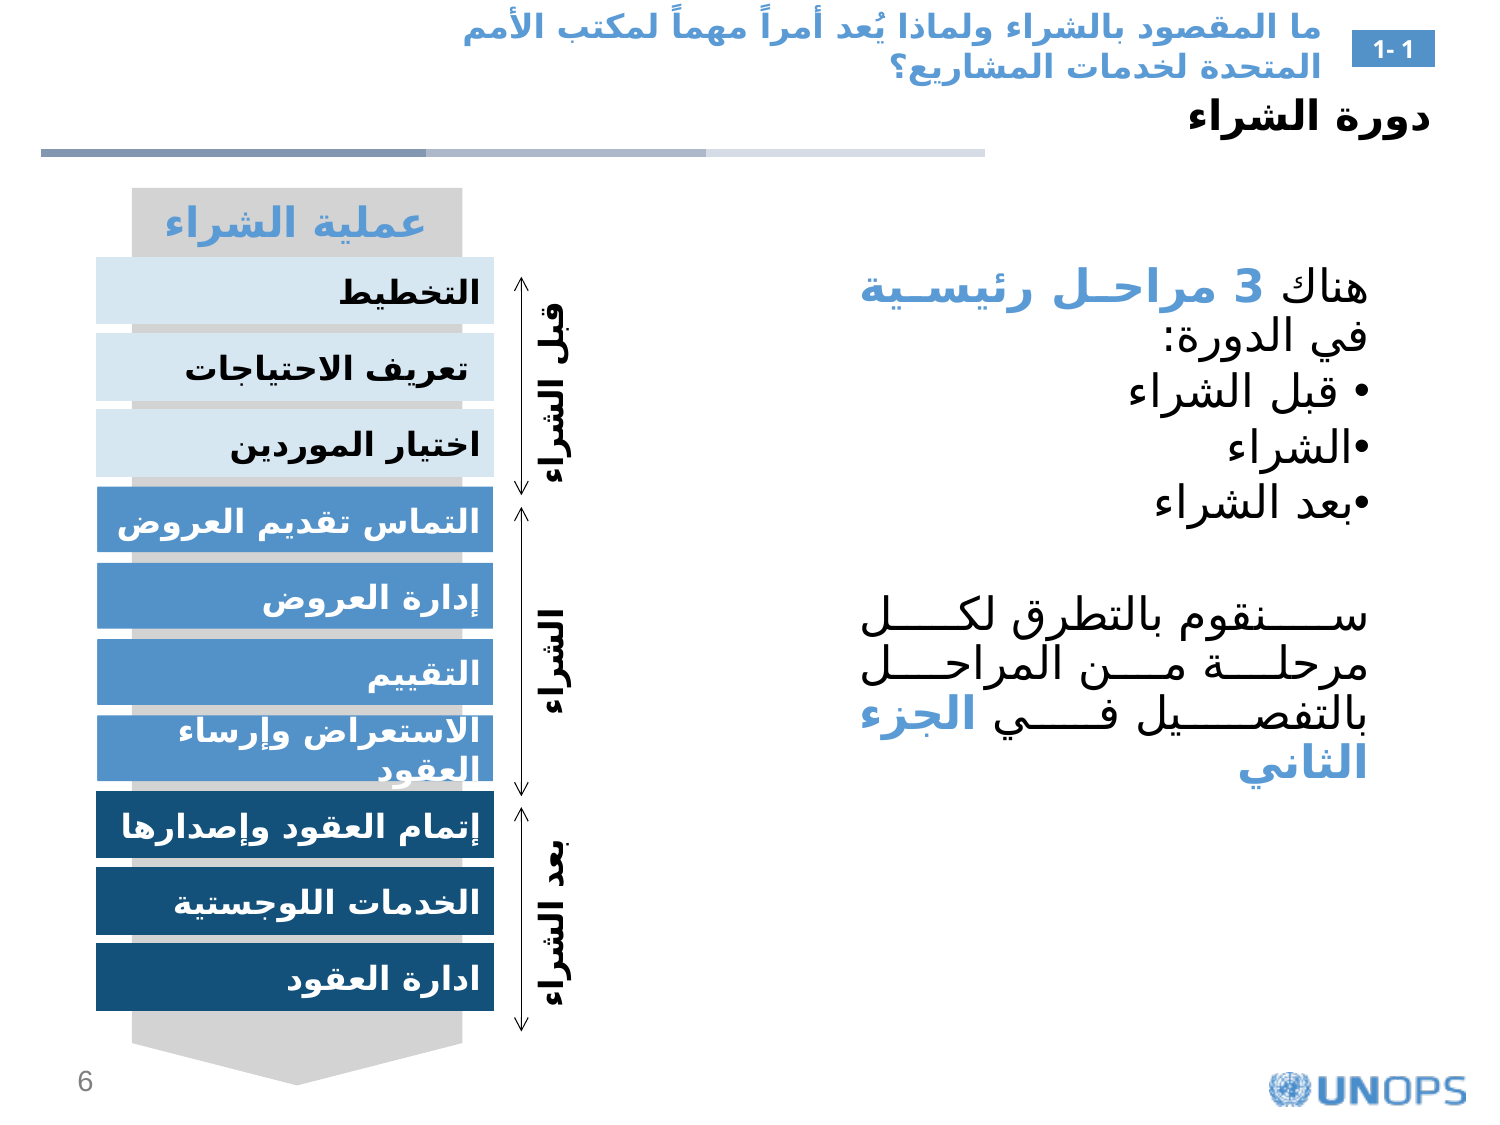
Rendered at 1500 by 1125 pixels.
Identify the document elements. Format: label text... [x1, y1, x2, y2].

text_box ادارة العقود [96, 944, 494, 1011]
text_box إتمام العقود وإصدارها [96, 791, 494, 858]
text_box [130, 782, 464, 791]
table_header [745, 174, 1446, 1032]
list هناك 3 مراحل رئيسية في الدورة: قبل الشراء الشراء بعد الشراء سنقوم بالتطرق لكل مرحلة من المراحل بالتفصيل في الجزء الثاني [844, 255, 1385, 715]
text_box [130, 227, 464, 257]
text_box [130, 186, 464, 195]
text_box قبل الشراء [522, 267, 578, 519]
text_box [130, 1011, 464, 1087]
text_box الخدمات اللوجستية [96, 868, 494, 935]
text_box ما المقصود بالشراء ولماذا يُعد أمراً مهماً لمكتب الأمم المتحدة لخدمات المشاريع؟ [371, 0, 1338, 90]
subtitle دورة الشراء [41, 87, 1447, 147]
text_box [130, 553, 464, 562]
text_box [130, 858, 464, 867]
text_box التماس تقديم العروض [96, 486, 494, 553]
text_box 1- 1 [1352, 30, 1435, 67]
text_box [130, 401, 464, 409]
text_box التخطيط [96, 258, 494, 324]
text_box اختيار الموردين [96, 410, 494, 477]
text_box عملية الشراء [111, 195, 482, 227]
text_box الاستعراض وإرساء العقود [96, 715, 494, 782]
text_box [130, 935, 464, 943]
picture [1269, 1072, 1466, 1107]
text_box بعد الشراء [522, 791, 578, 1055]
text_box [130, 477, 464, 486]
text_box [130, 324, 464, 333]
text_box [130, 706, 464, 714]
text_box إدارة العروض [96, 563, 494, 630]
table_header [42, 174, 743, 1032]
text_box [130, 630, 464, 638]
text_box الشراء [522, 557, 578, 766]
text_box التقييم [96, 639, 494, 706]
text_box تعريف الاحتياجات [96, 334, 494, 401]
